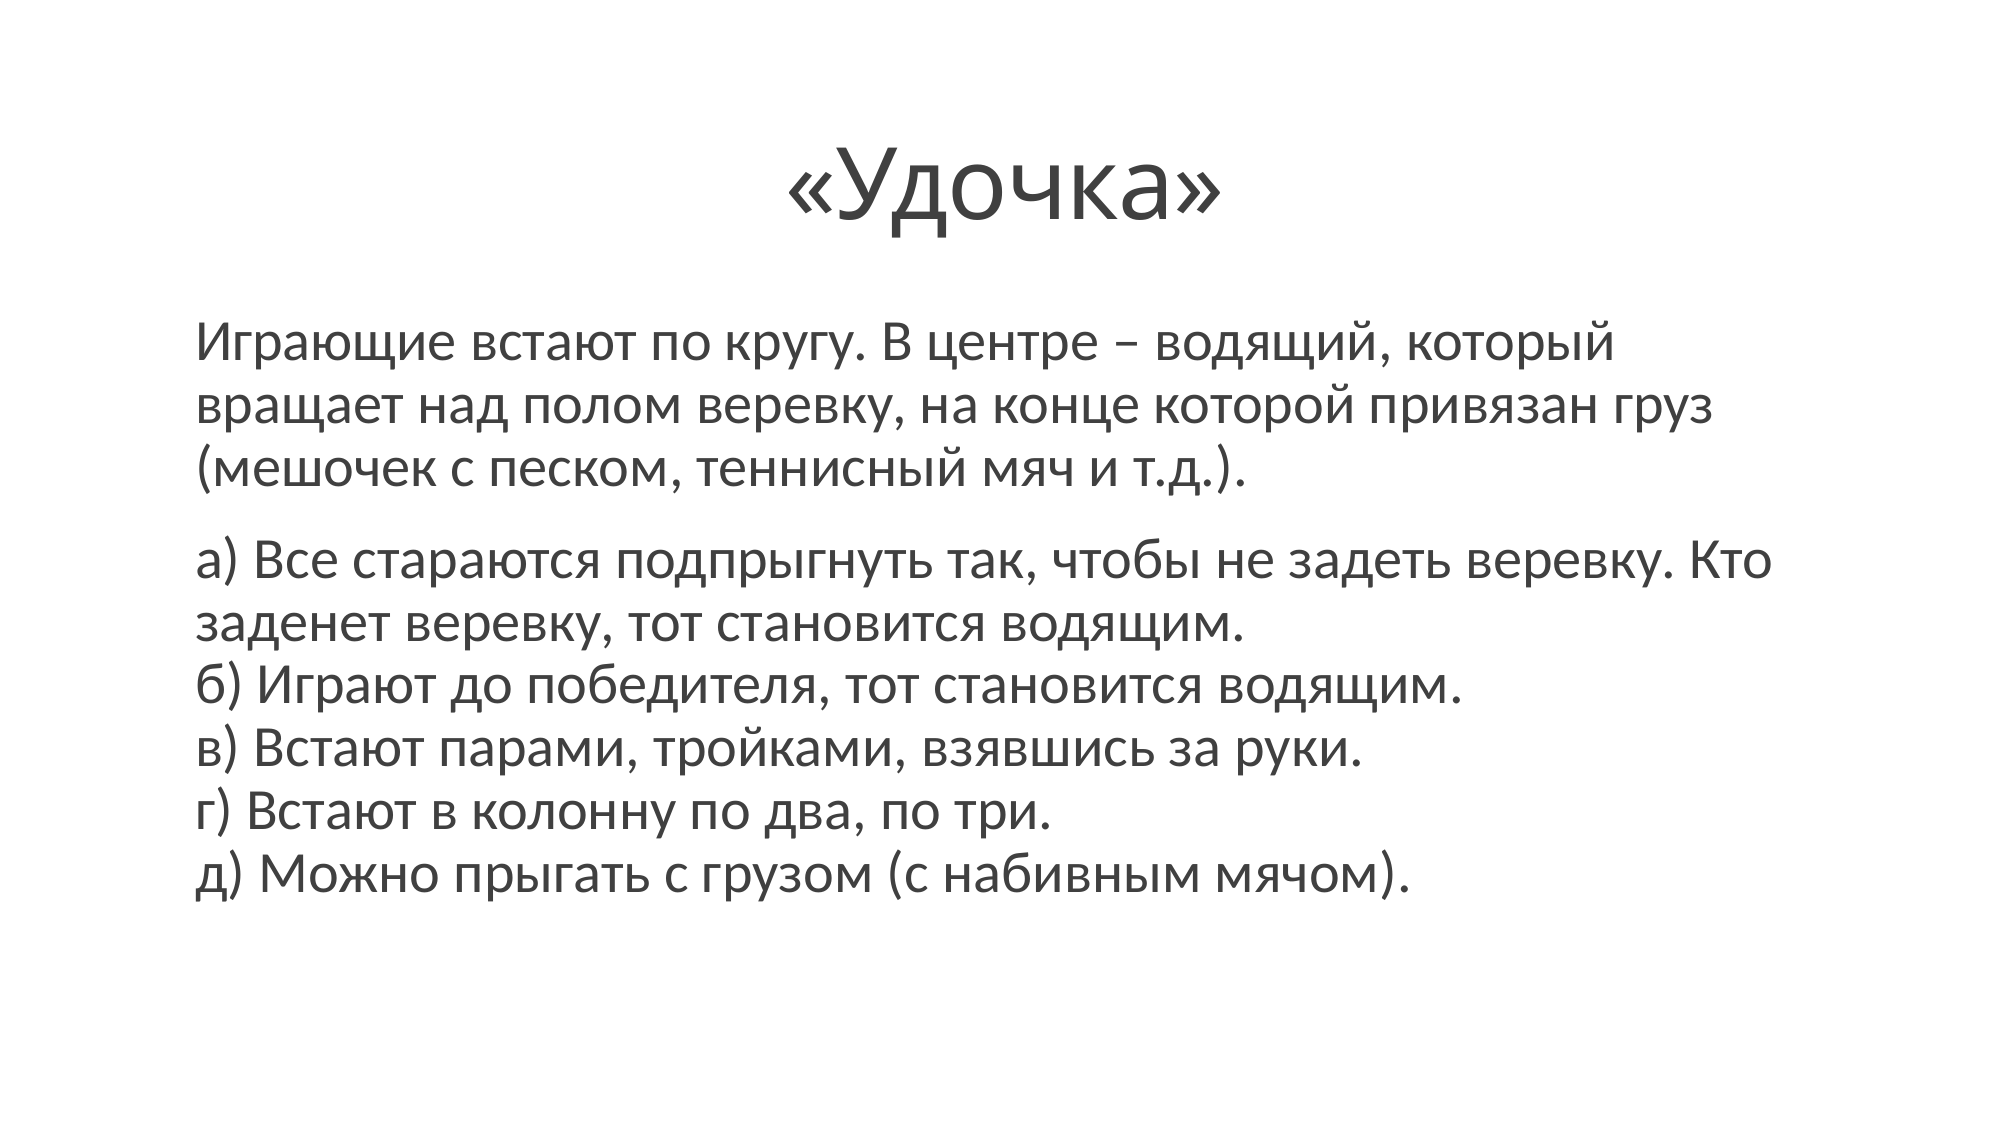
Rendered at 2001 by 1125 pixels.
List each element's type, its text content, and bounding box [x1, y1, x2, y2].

title «Удочка» [180, 47, 1830, 248]
list Играющие встают по кругу. В центре – водящий, который вращает над полом веревку, на конце которой привязан груз (мешочек с песком, теннисный мяч и т.д.). а) Все стараются подпрыгнуть так, чтобы не задеть веревку. Кто заденет веревку, тот становится водящим. б) Играют до победителя, тот становится водящим. в) Встают парами, тройками, взявшись за руки. г) Встают в колонну по два, по три. д) Можно прыгать с грузом (с набивным мячом). [180, 302, 1830, 963]
